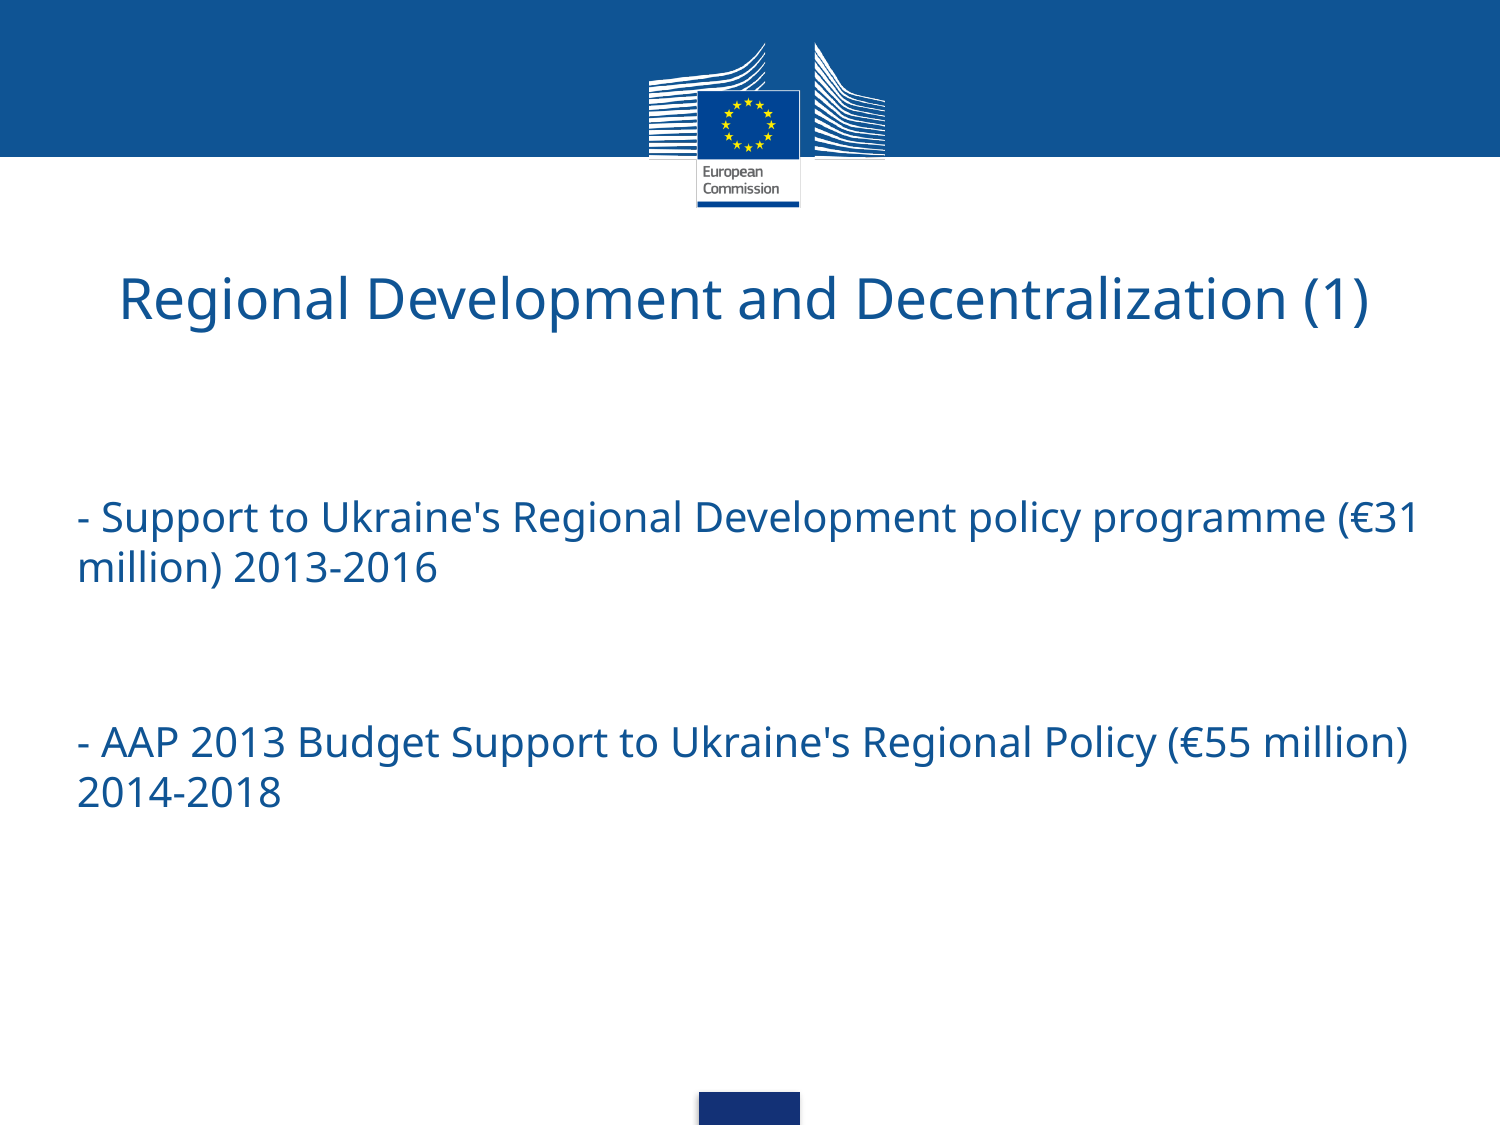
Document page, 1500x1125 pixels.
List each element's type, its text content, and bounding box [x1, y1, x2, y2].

picture [649, 42, 885, 208]
title Regional Development and Decentralization (1) [64, 219, 1416, 374]
list - Support to Ukraine's Regional Development policy programme (€31 million) 2013-2016 - AAP 2013 Budget Support to Ukraine's Regional Policy (€55 million) 2014-2018 [76, 372, 1428, 1060]
